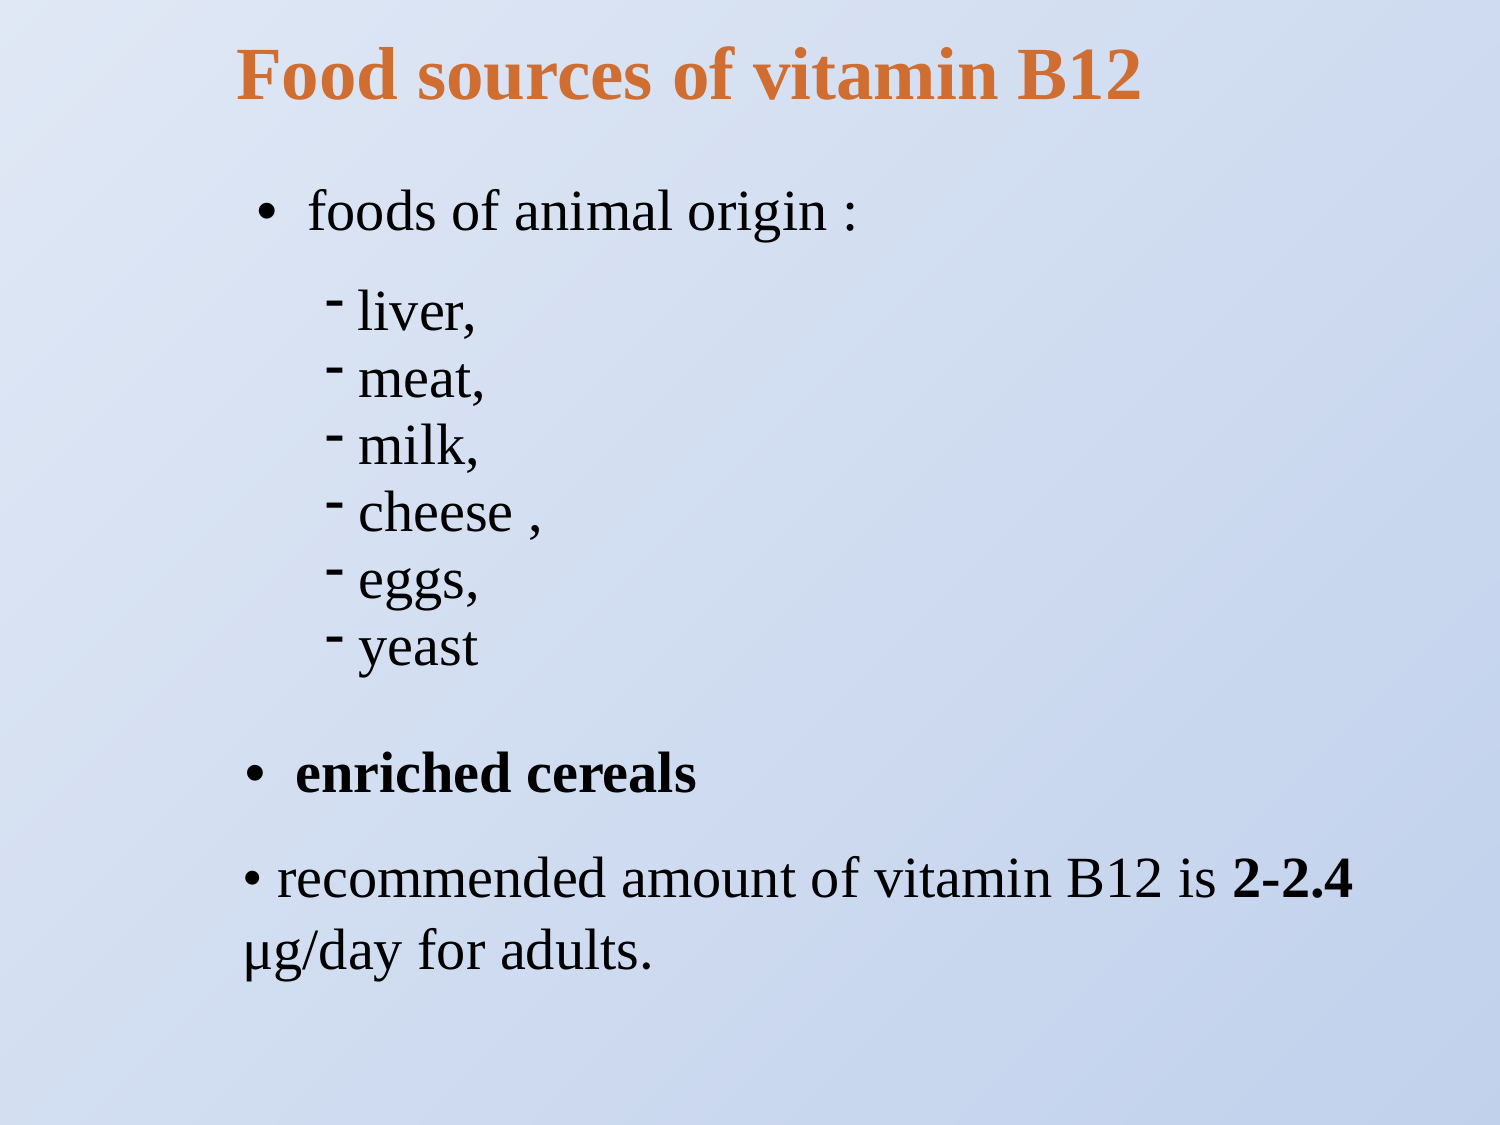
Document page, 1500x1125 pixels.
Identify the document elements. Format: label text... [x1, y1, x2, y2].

text_box liver, meat, milk, cheese , eggs, yeast [324, 274, 560, 745]
text_box • foods of animal origin : [256, 172, 859, 315]
text_box • enriched cereals [244, 738, 712, 837]
text_box • recommended amount of vitamin B12 is 2-2.4 μg/day for adults. [242, 837, 1500, 1054]
text_box Food sources of vitamin B12 [142, 37, 1144, 191]
